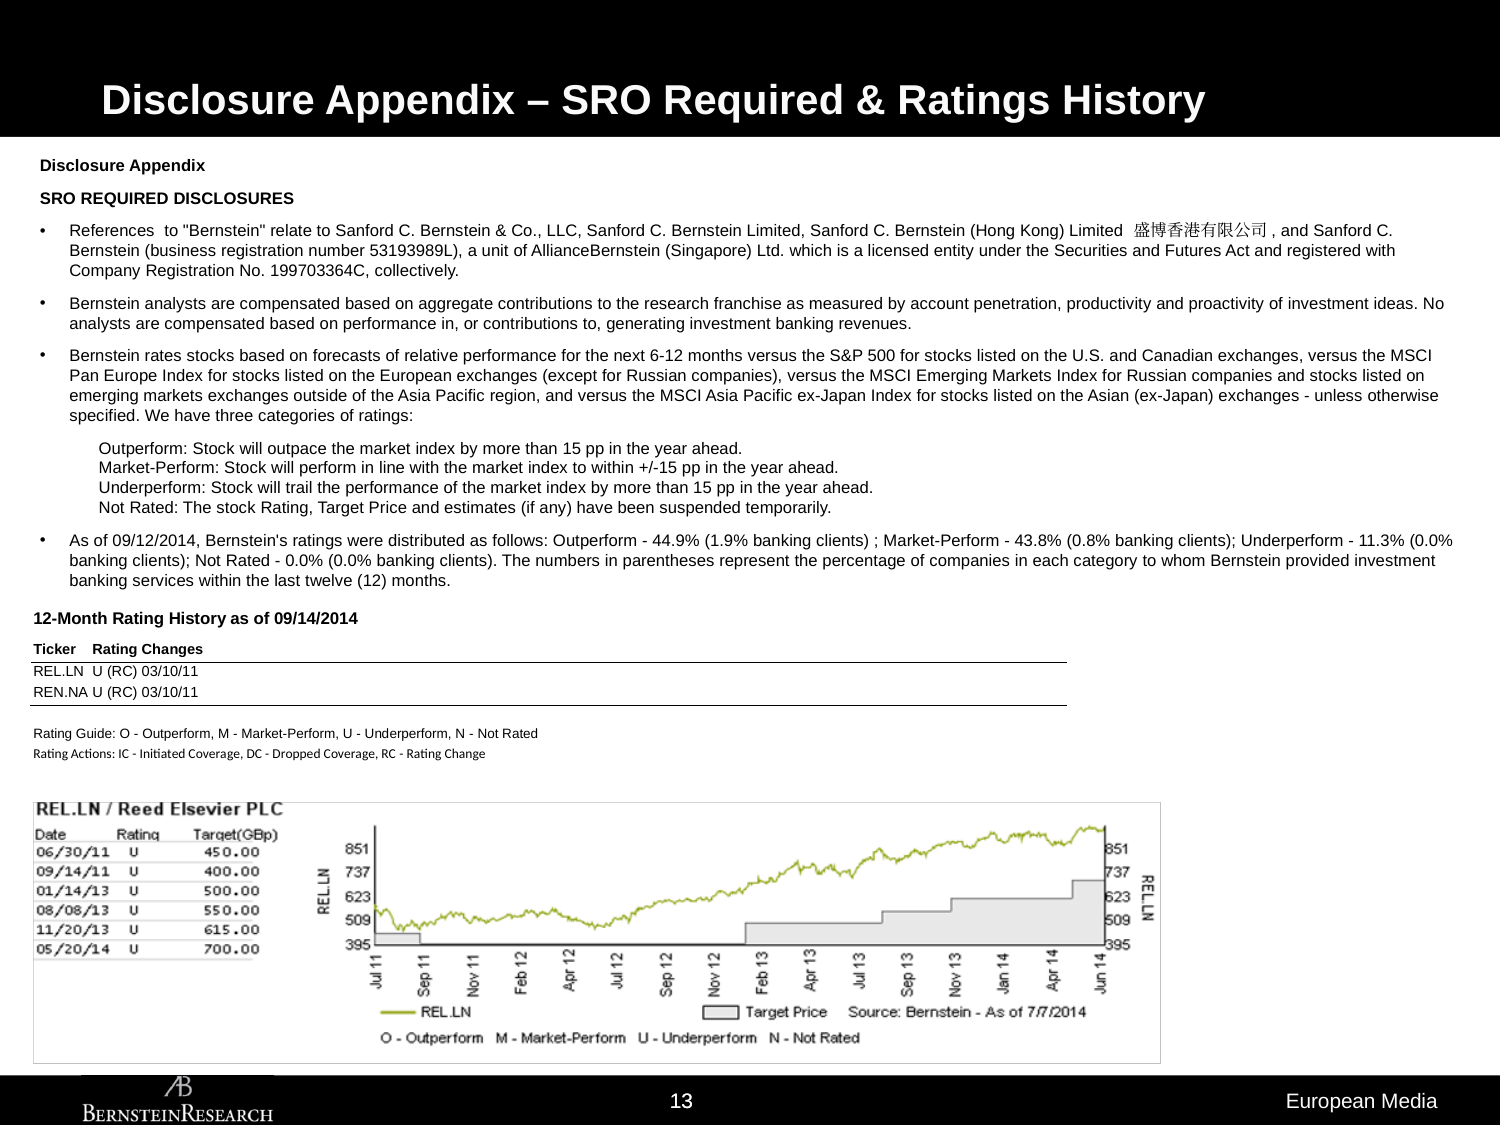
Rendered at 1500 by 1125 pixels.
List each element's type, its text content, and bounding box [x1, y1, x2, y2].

picture [29, 798, 1163, 1065]
picture [29, 609, 1069, 786]
text_box Disclosure Appendix – SRO Required & Ratings History [86, 68, 1451, 117]
text_box Disclosure Appendix SRO REQUIRED DISCLOSURES References to "Bernstein" relate to Sanford C. Bernstein & Co., LLC, Sanford C. Bernstein Limited, Sanford C. Bernstein (Hong Kong) Limited 盛博香港有限公司, and Sanford C. Bernstein (business registration number 53193989L), a unit of AllianceBernstein (Singapore) Ltd. which is a licensed entity under the Securities and Futures Act and registered with Company Registration No. 199703364C, collectively. Bernstein analysts are compensated based on aggregate contributions to the research franchise as measured by account penetration, productivity and proactivity of investment ideas. No analysts are compensated based on performance in, or contributions to, generating investment banking revenues. Bernstein rates stocks based on forecasts of relative performance for the next 6-12 months versus the S&P 500 for stocks listed on the U.S. and Canadian exchanges, versus the MSCI Pan Europe Index for stocks listed on the European exchanges (except for Russian companies), versus the MSCI Emerging Markets Index for Russian companies and stocks listed on emerging markets exchanges outside of the Asia Pacific region, and versus the MSCI Asia Pacific ex-Japan Index for stocks listed on the Asian (ex-Japan) exchanges - unless otherwise specified. We have three categories of ratings: Outperform: Stock will outpace the market index by more than 15 pp in the year ahead. Market-Perform: Stock will perform in line with the market index to within +/-15 pp in the year ahead. Underperform: Stock will trail the performance of the market index by more than 15 pp in the year ahead. Not Rated: The stock Rating, Target Price and estimates (if any) have been suspended temporarily. As of 09/12/2014, Bernstein's ratings were distributed as follows: Outperform - 44.9% (1.9% banking clients) ; Market-Perform - 43.8% (0.8% banking clients); Underperform - 11.3% (0.0% banking clients); Not Rated - 0.0% (0.0% banking clients). The numbers in parentheses represent the percentage of companies in each category to whom Bernstein provided investment banking services within the last twelve (12) months. [24, 147, 1475, 597]
picture [81, 1075, 274, 1122]
